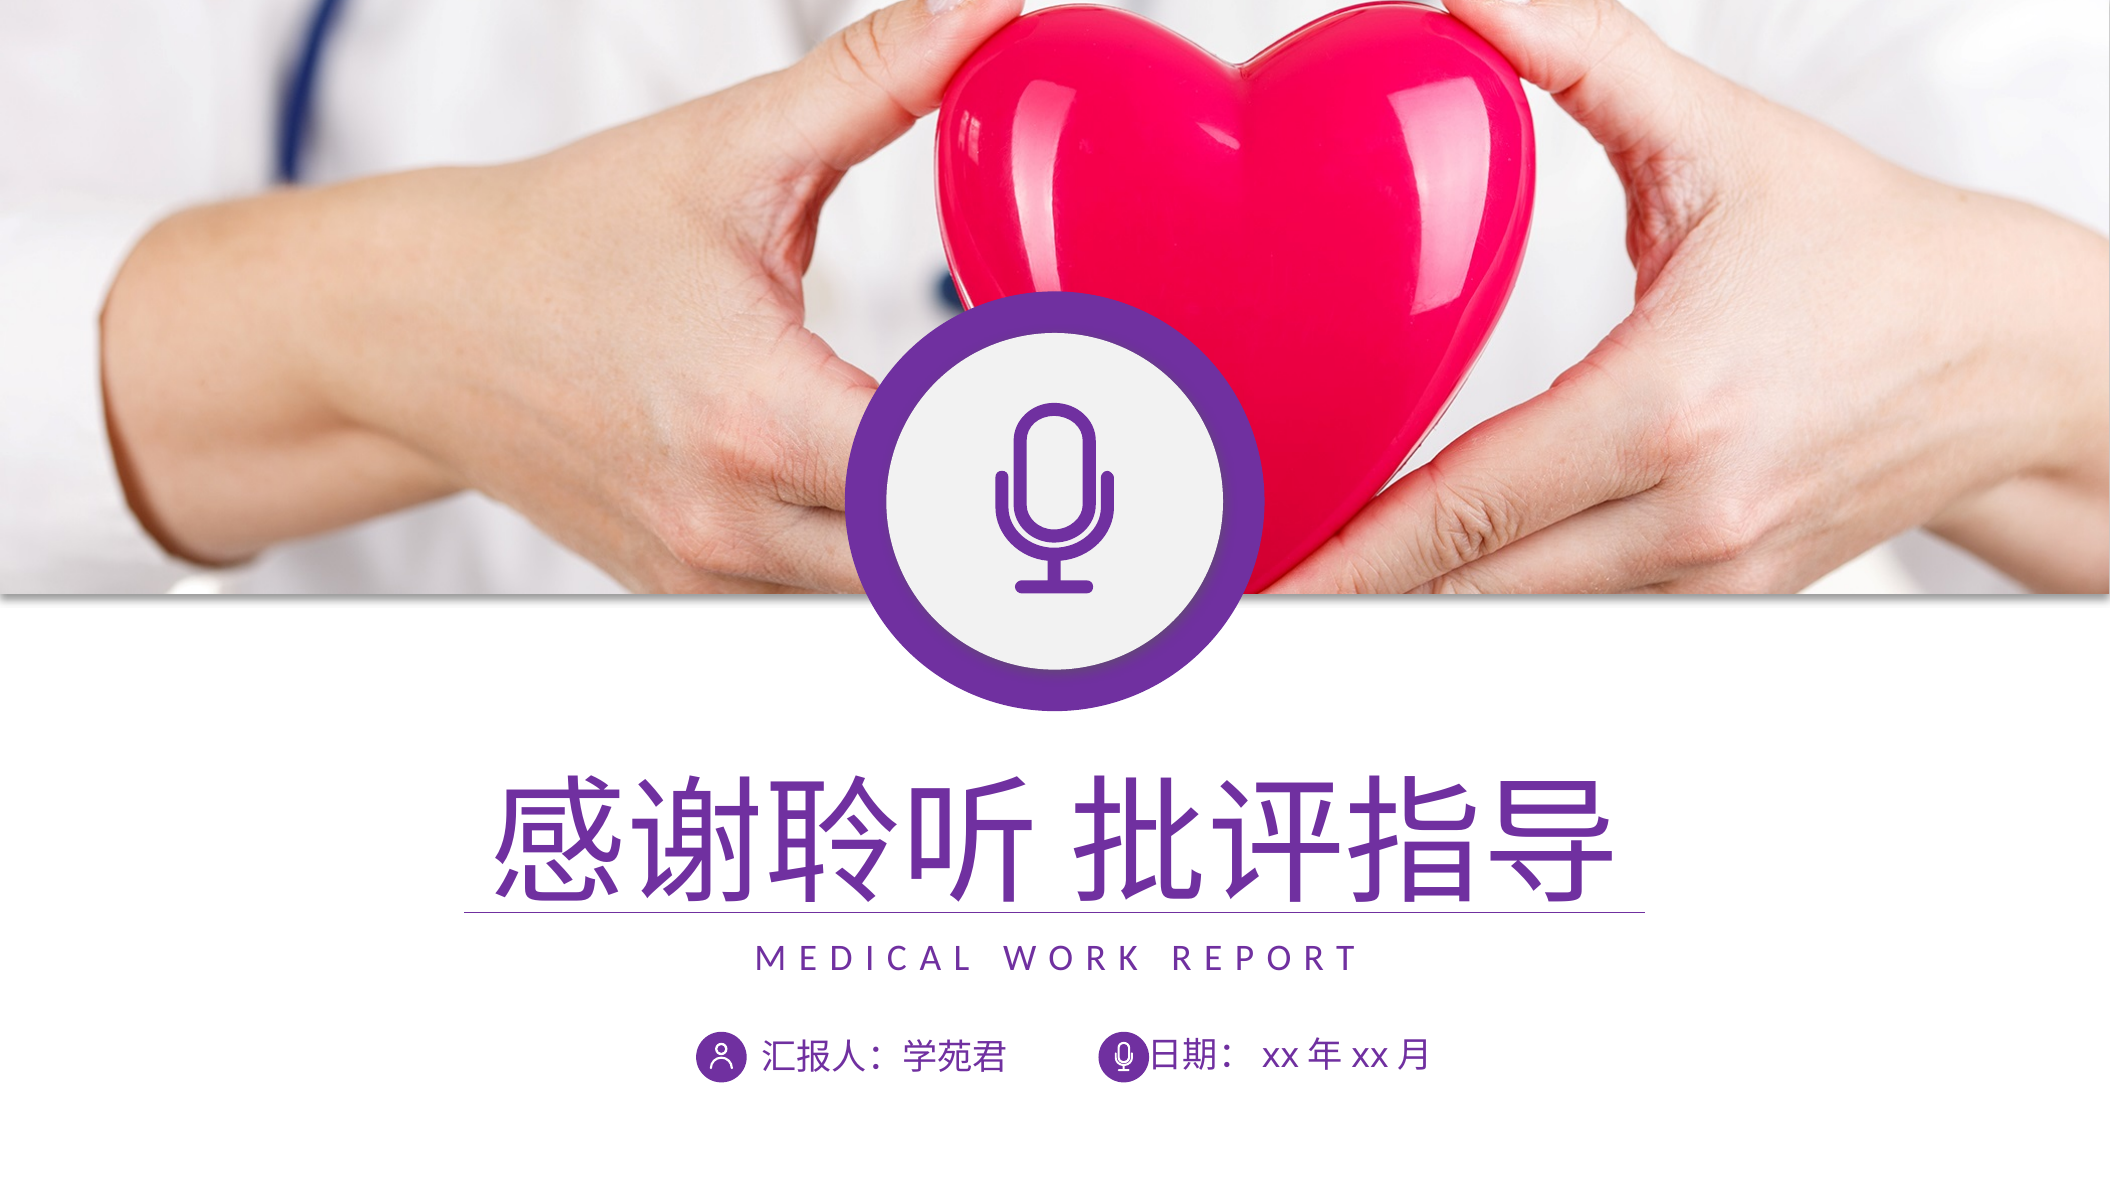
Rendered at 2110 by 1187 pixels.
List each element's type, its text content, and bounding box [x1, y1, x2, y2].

text_box [0, 0, 2110, 594]
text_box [844, 291, 1265, 712]
text_box 汇报人：学苑君 [746, 1026, 1024, 1084]
text_box Medical work report [594, 913, 1515, 986]
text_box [995, 402, 1114, 594]
text_box 日期：xx年xx月 [1132, 1025, 1448, 1083]
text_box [696, 1031, 747, 1083]
text_box 感谢聆听 批评指导 [420, 743, 1690, 930]
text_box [1098, 1031, 1150, 1083]
